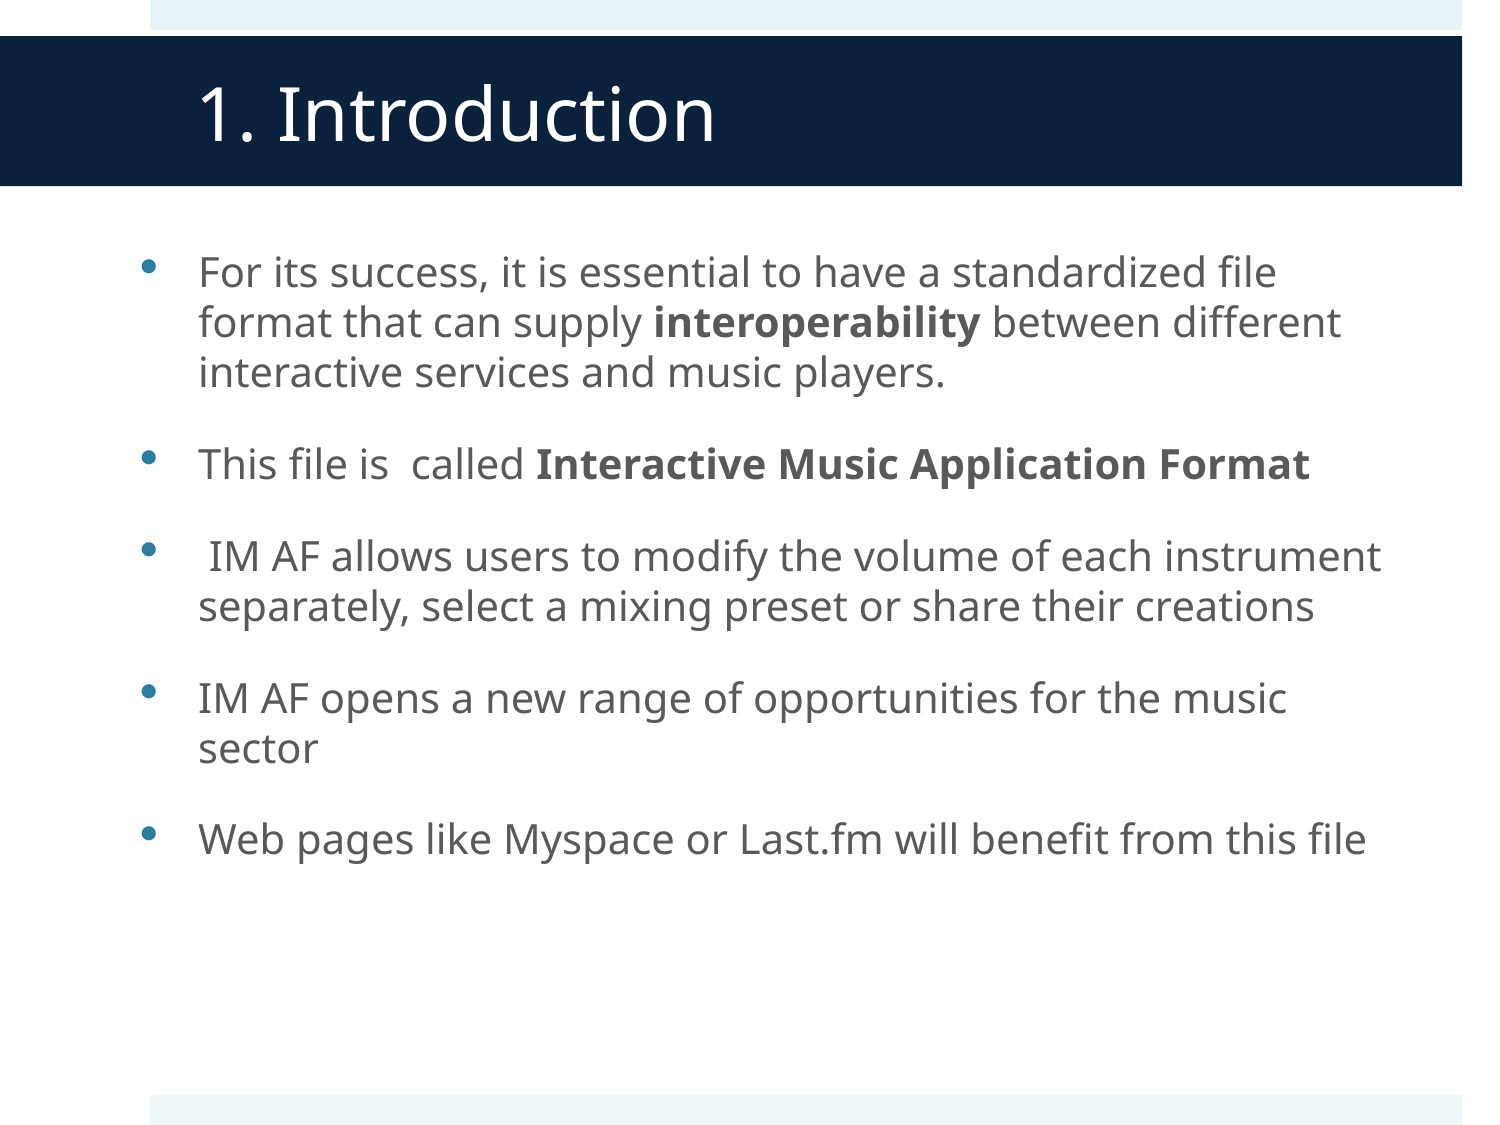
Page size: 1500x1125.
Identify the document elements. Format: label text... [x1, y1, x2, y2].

title 1. Introduction [0, 36, 1463, 187]
list For its success, it is essential to have a standardized file format that can supply interoperability between different interactive services and music players. This file is called Interactive Music Application Format IM AF allows users to modify the volume of each instrument separately, select a mixing preset or share their creations IM AF opens a new range of opportunities for the music sector Web pages like Myspace or Last.fm will benefit from this file [126, 238, 1407, 972]
